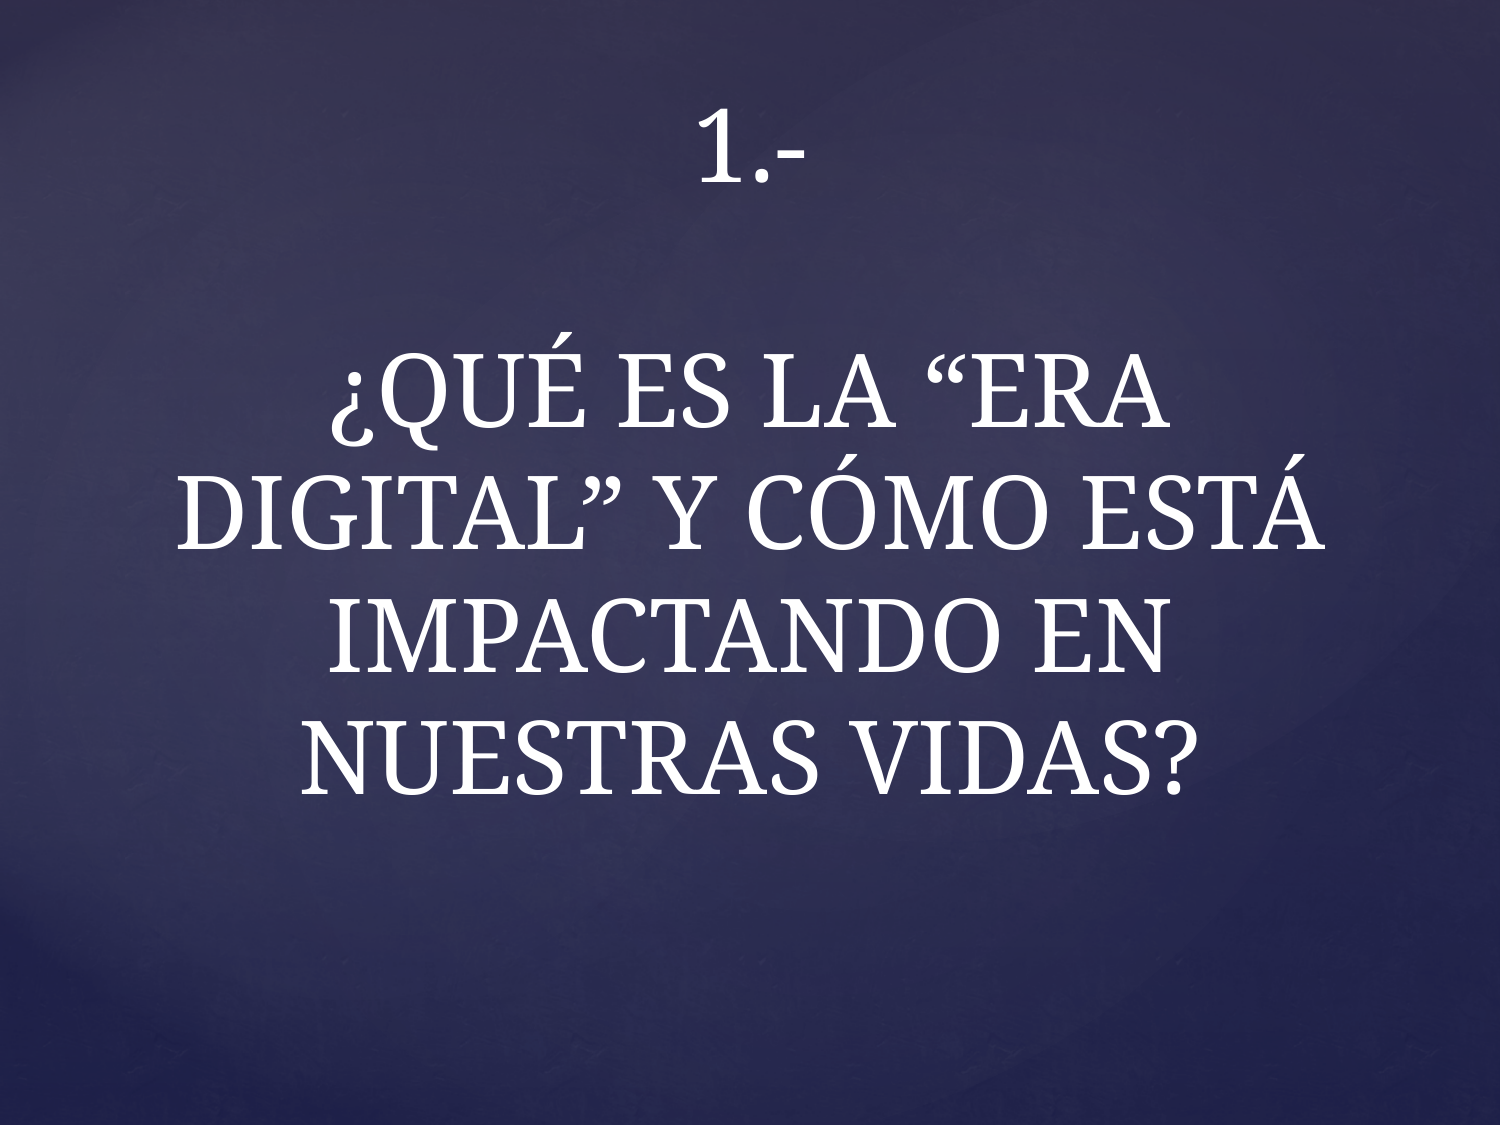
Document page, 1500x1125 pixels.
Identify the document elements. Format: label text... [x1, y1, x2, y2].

title 1.- ¿QUÉ ES LA “ERA DIGITAL” Y CÓMO ESTÁ IMPACTANDO EN NUESTRAS VIDAS? [75, 45, 1425, 823]
